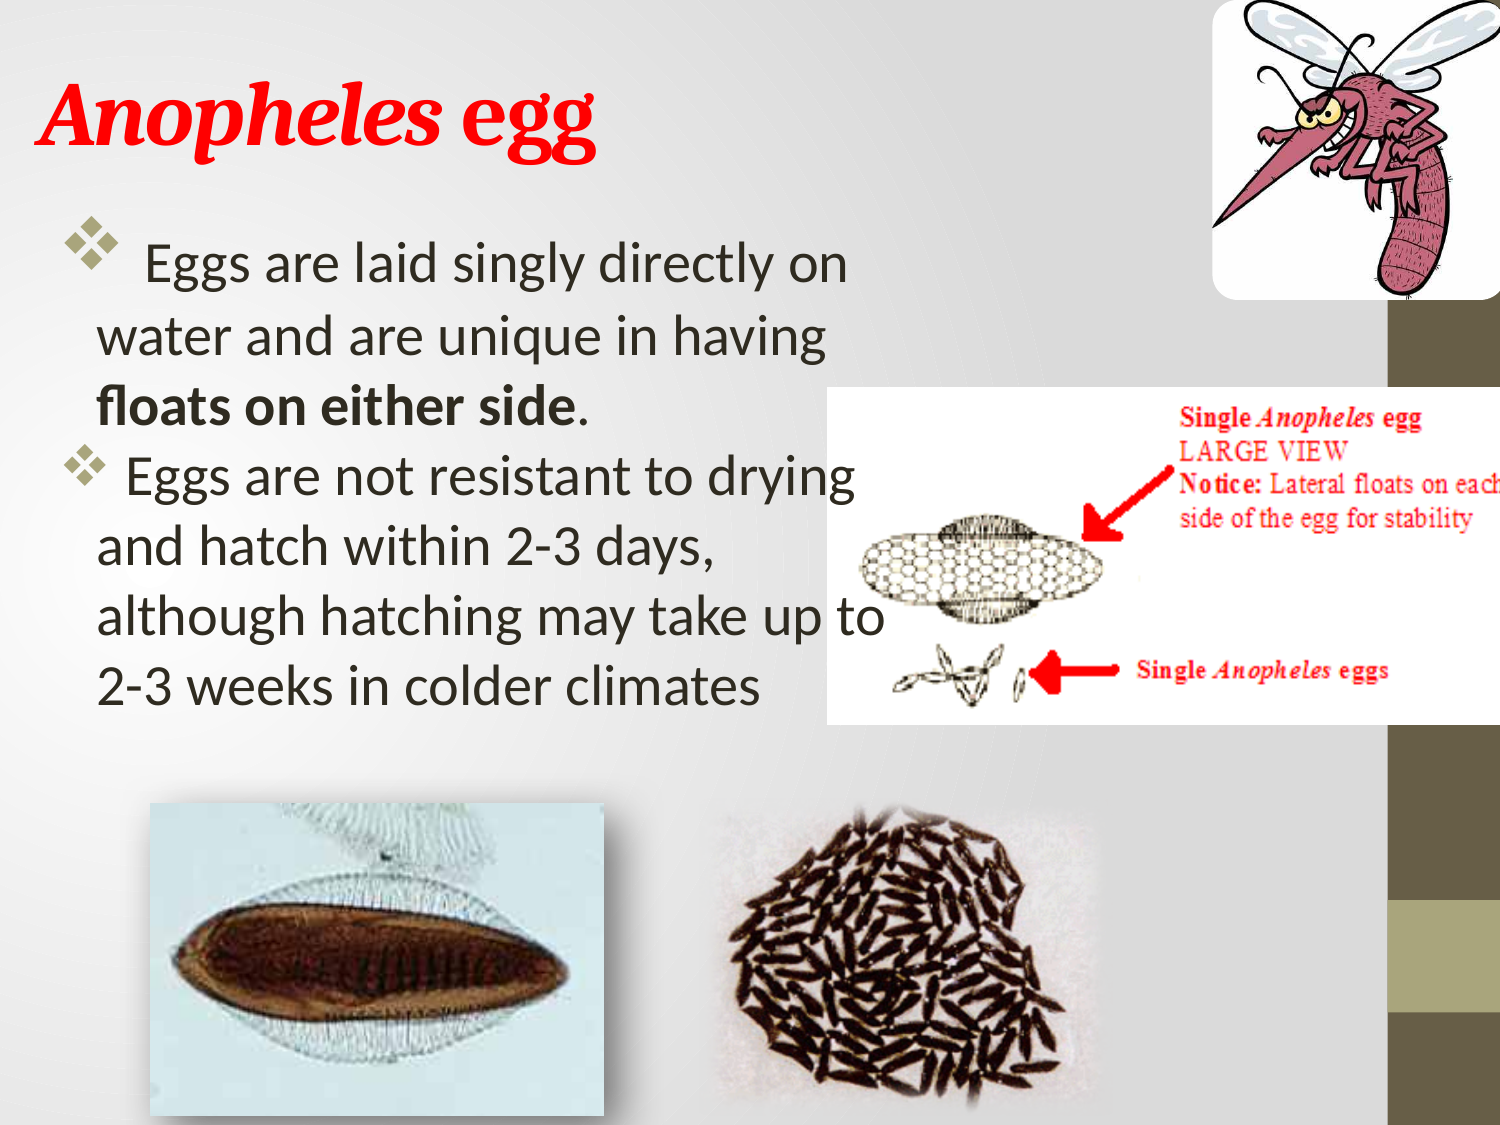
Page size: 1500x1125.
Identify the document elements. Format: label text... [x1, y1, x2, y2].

picture [149, 802, 604, 1117]
picture [1211, 0, 1500, 301]
picture [699, 797, 1113, 1116]
list Eggs are laid singly directly on water and are unique in having floats on either side. Eggs are not resistant to drying and hatch within 2-3 days, although hatching may take up to 2-3 weeks in colder climates [24, 200, 938, 725]
picture [826, 386, 1500, 726]
title Anopheles egg [24, 50, 1209, 168]
